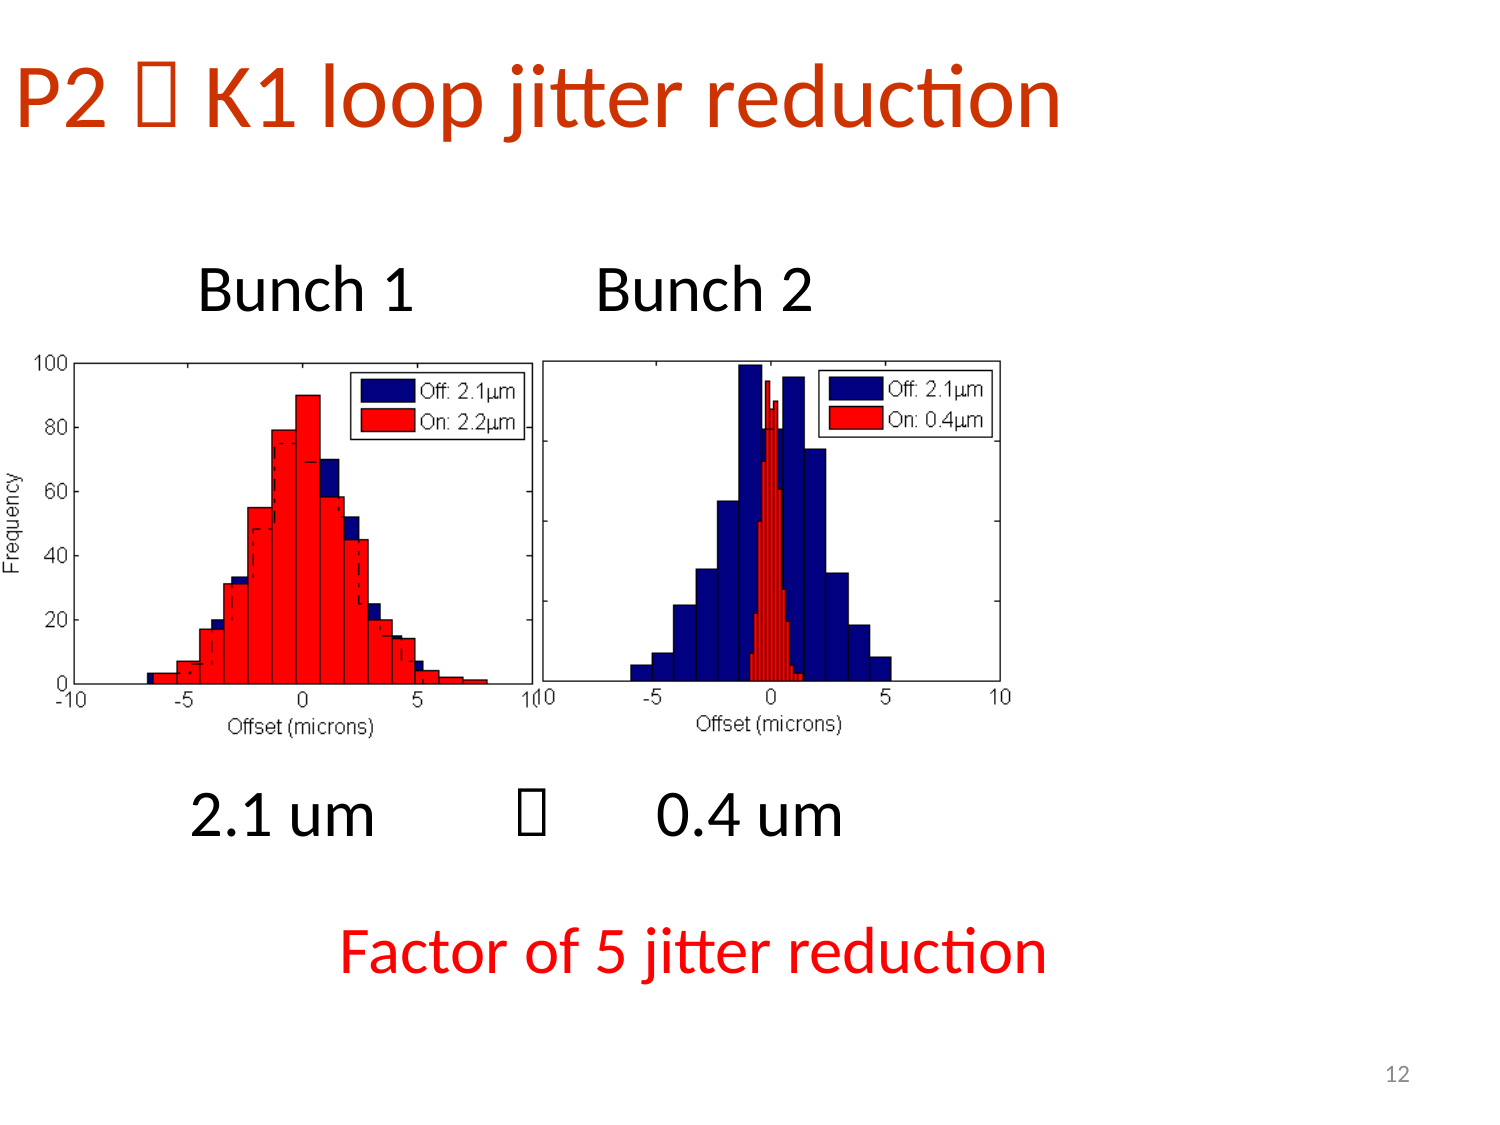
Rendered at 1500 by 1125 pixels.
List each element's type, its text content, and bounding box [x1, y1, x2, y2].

text_box P2  K1 loop jitter reduction [0, 50, 1500, 175]
picture [0, 349, 1026, 752]
text_box 2.1 um  0.4 um [174, 762, 950, 858]
slide_number 12 [1074, 1042, 1425, 1103]
text_box Bunch 1 Bunch 2 [182, 237, 980, 333]
text_box Factor of 5 jitter reduction [324, 899, 1188, 995]
